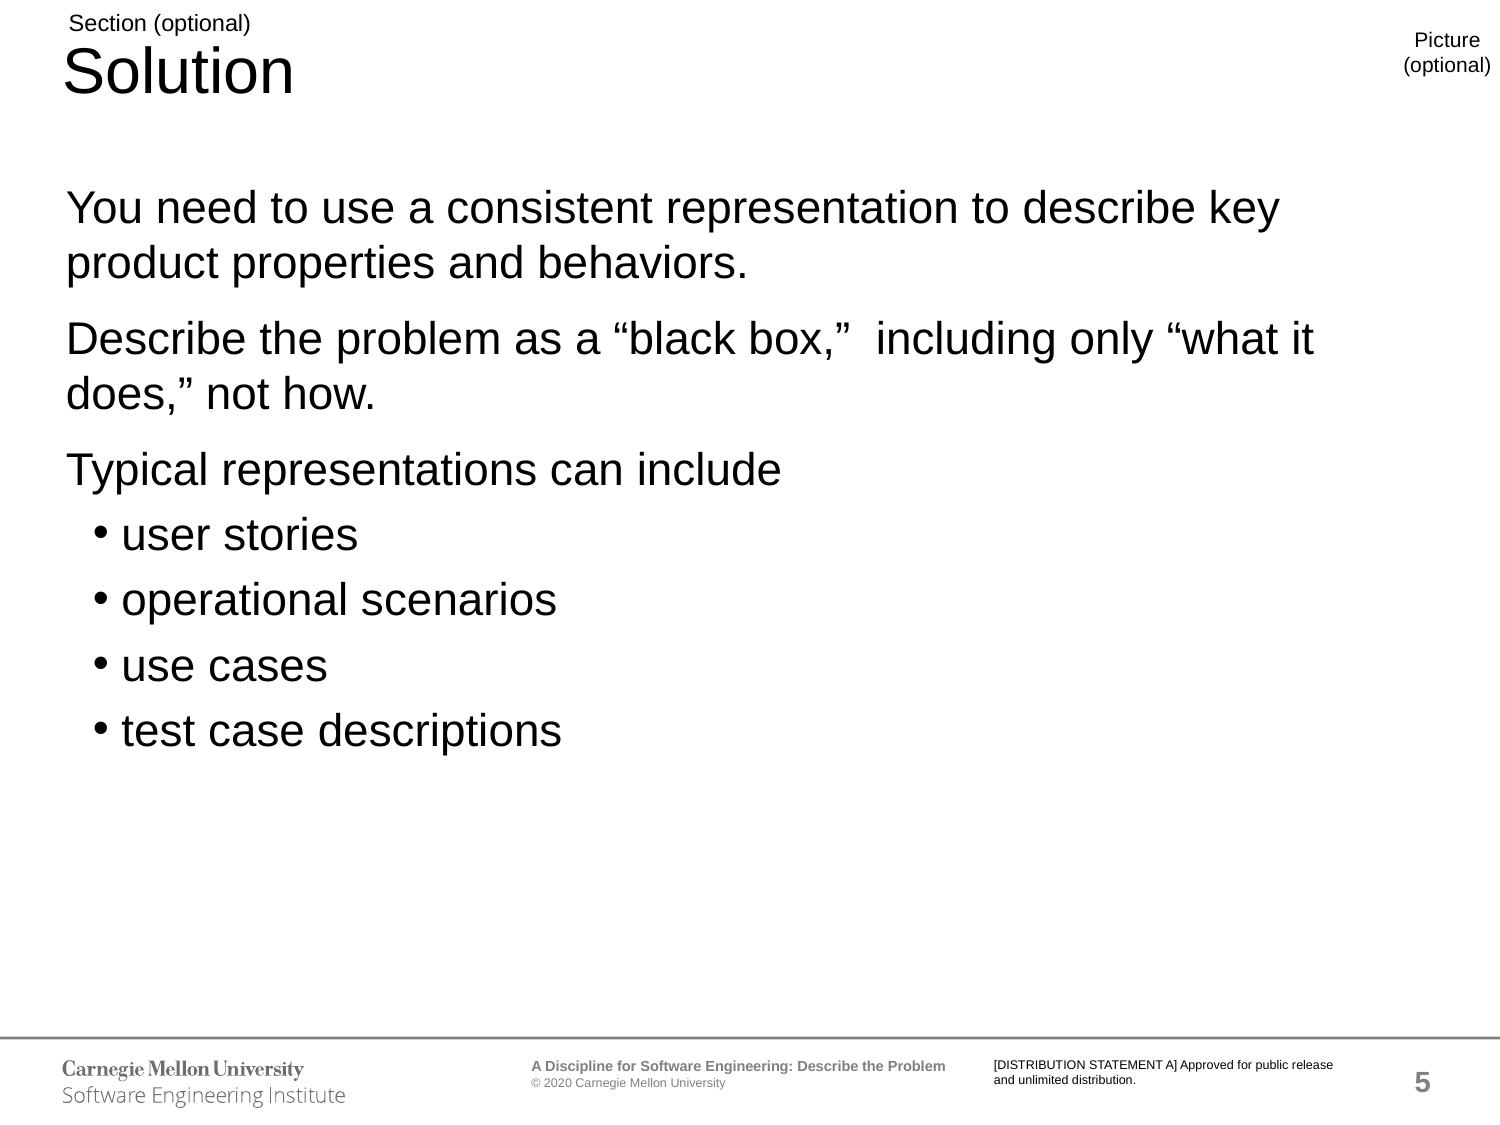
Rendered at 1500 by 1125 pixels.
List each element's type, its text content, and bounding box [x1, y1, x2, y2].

list You need to use a consistent representation to describe key product properties and behaviors. Describe the problem as a “black box,” including only “what it does,” not how. Typical representations can include user stories operational scenarios use cases test case descriptions [65, 177, 1431, 1000]
title Solution [62, 37, 1338, 182]
